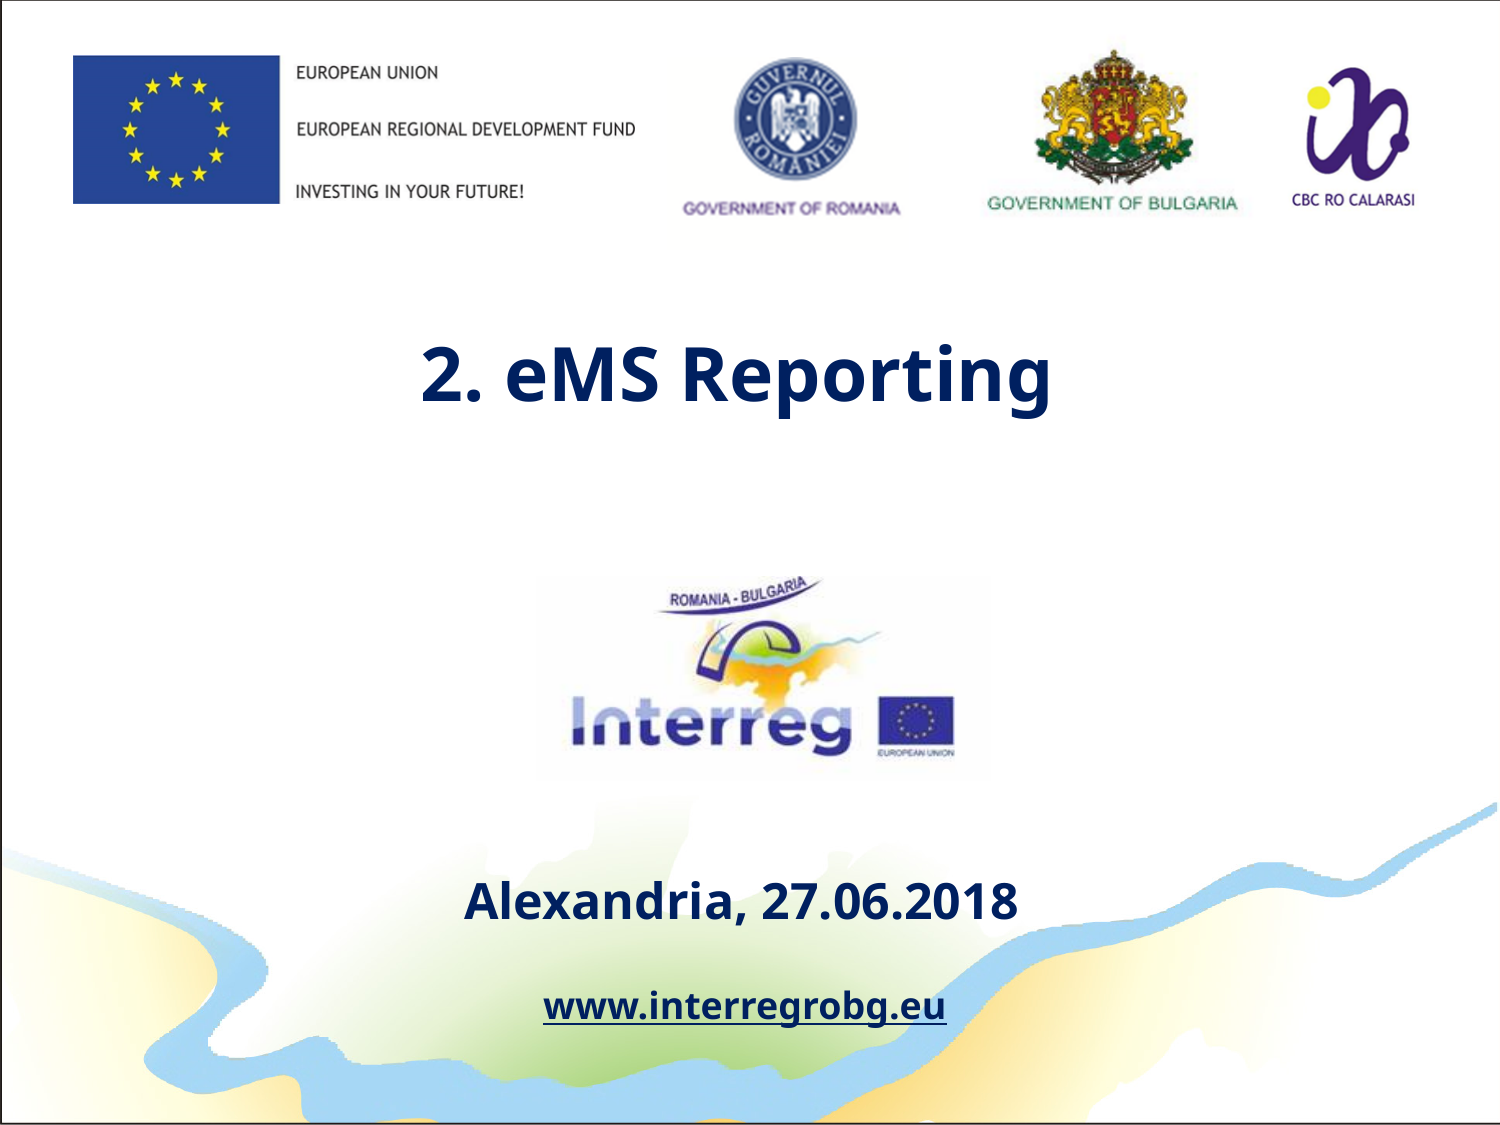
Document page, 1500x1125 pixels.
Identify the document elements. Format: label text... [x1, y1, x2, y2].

text_box Alexandria, 27.06.2018 [449, 862, 1034, 938]
text_box 2. eMS Reporting [62, 319, 1413, 487]
text_box www.interregrobg.eu [528, 974, 972, 1041]
picture [0, 1, 1500, 1125]
text_box [1259, 37, 1438, 200]
text_box [24, 24, 263, 188]
